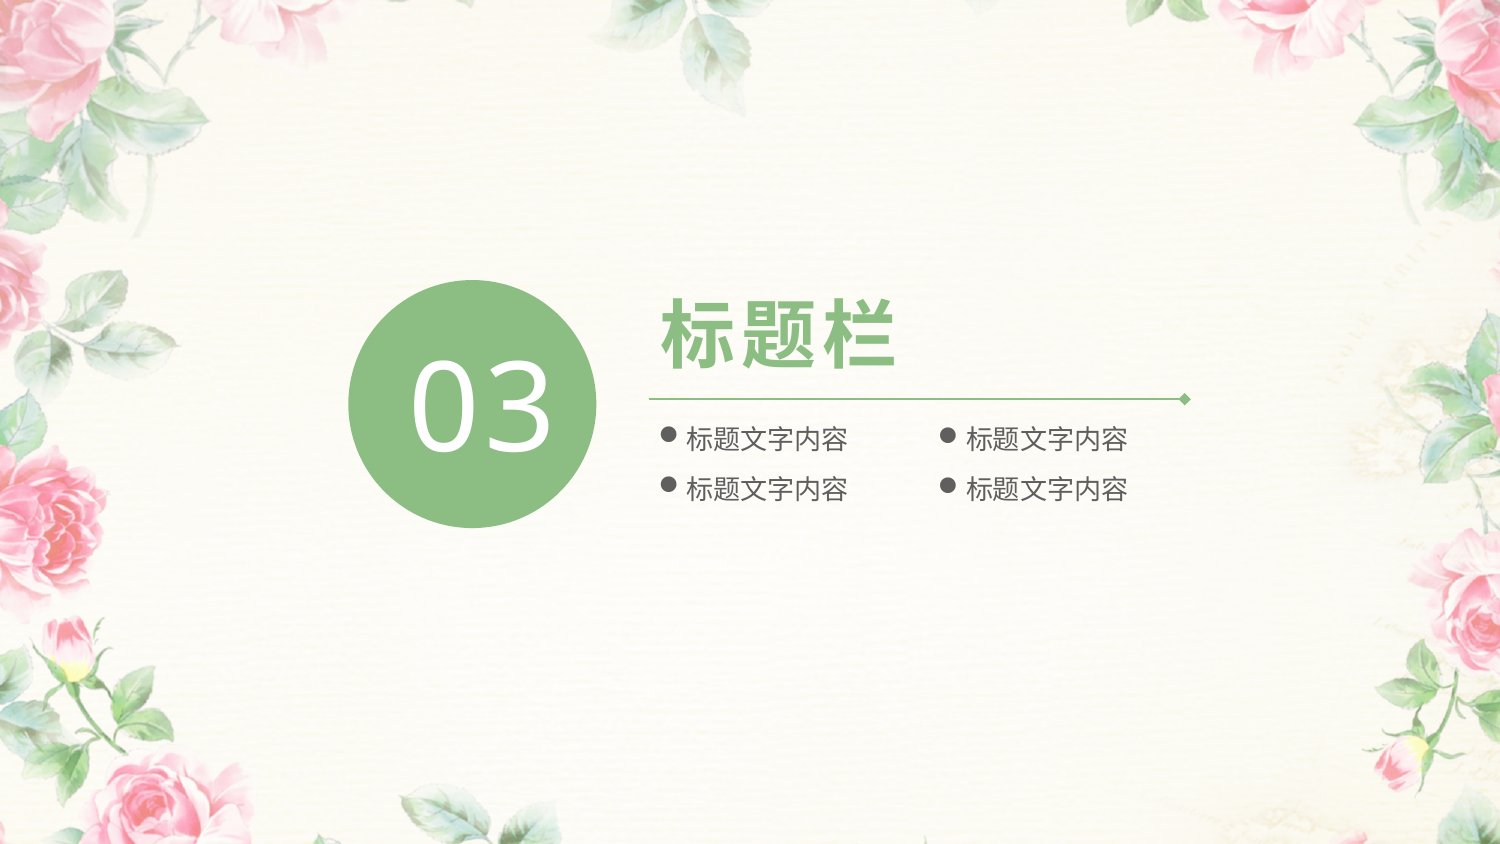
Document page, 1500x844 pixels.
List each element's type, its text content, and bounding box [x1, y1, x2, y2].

picture [0, 0, 1500, 844]
text_box 标题栏 [645, 280, 914, 385]
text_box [348, 279, 597, 529]
text_box 标题文字内容 [937, 422, 1268, 456]
text_box 标题文字内容 [937, 472, 1268, 506]
text_box 标题文字内容 [658, 472, 937, 505]
text_box 标题文字内容 [658, 422, 937, 455]
